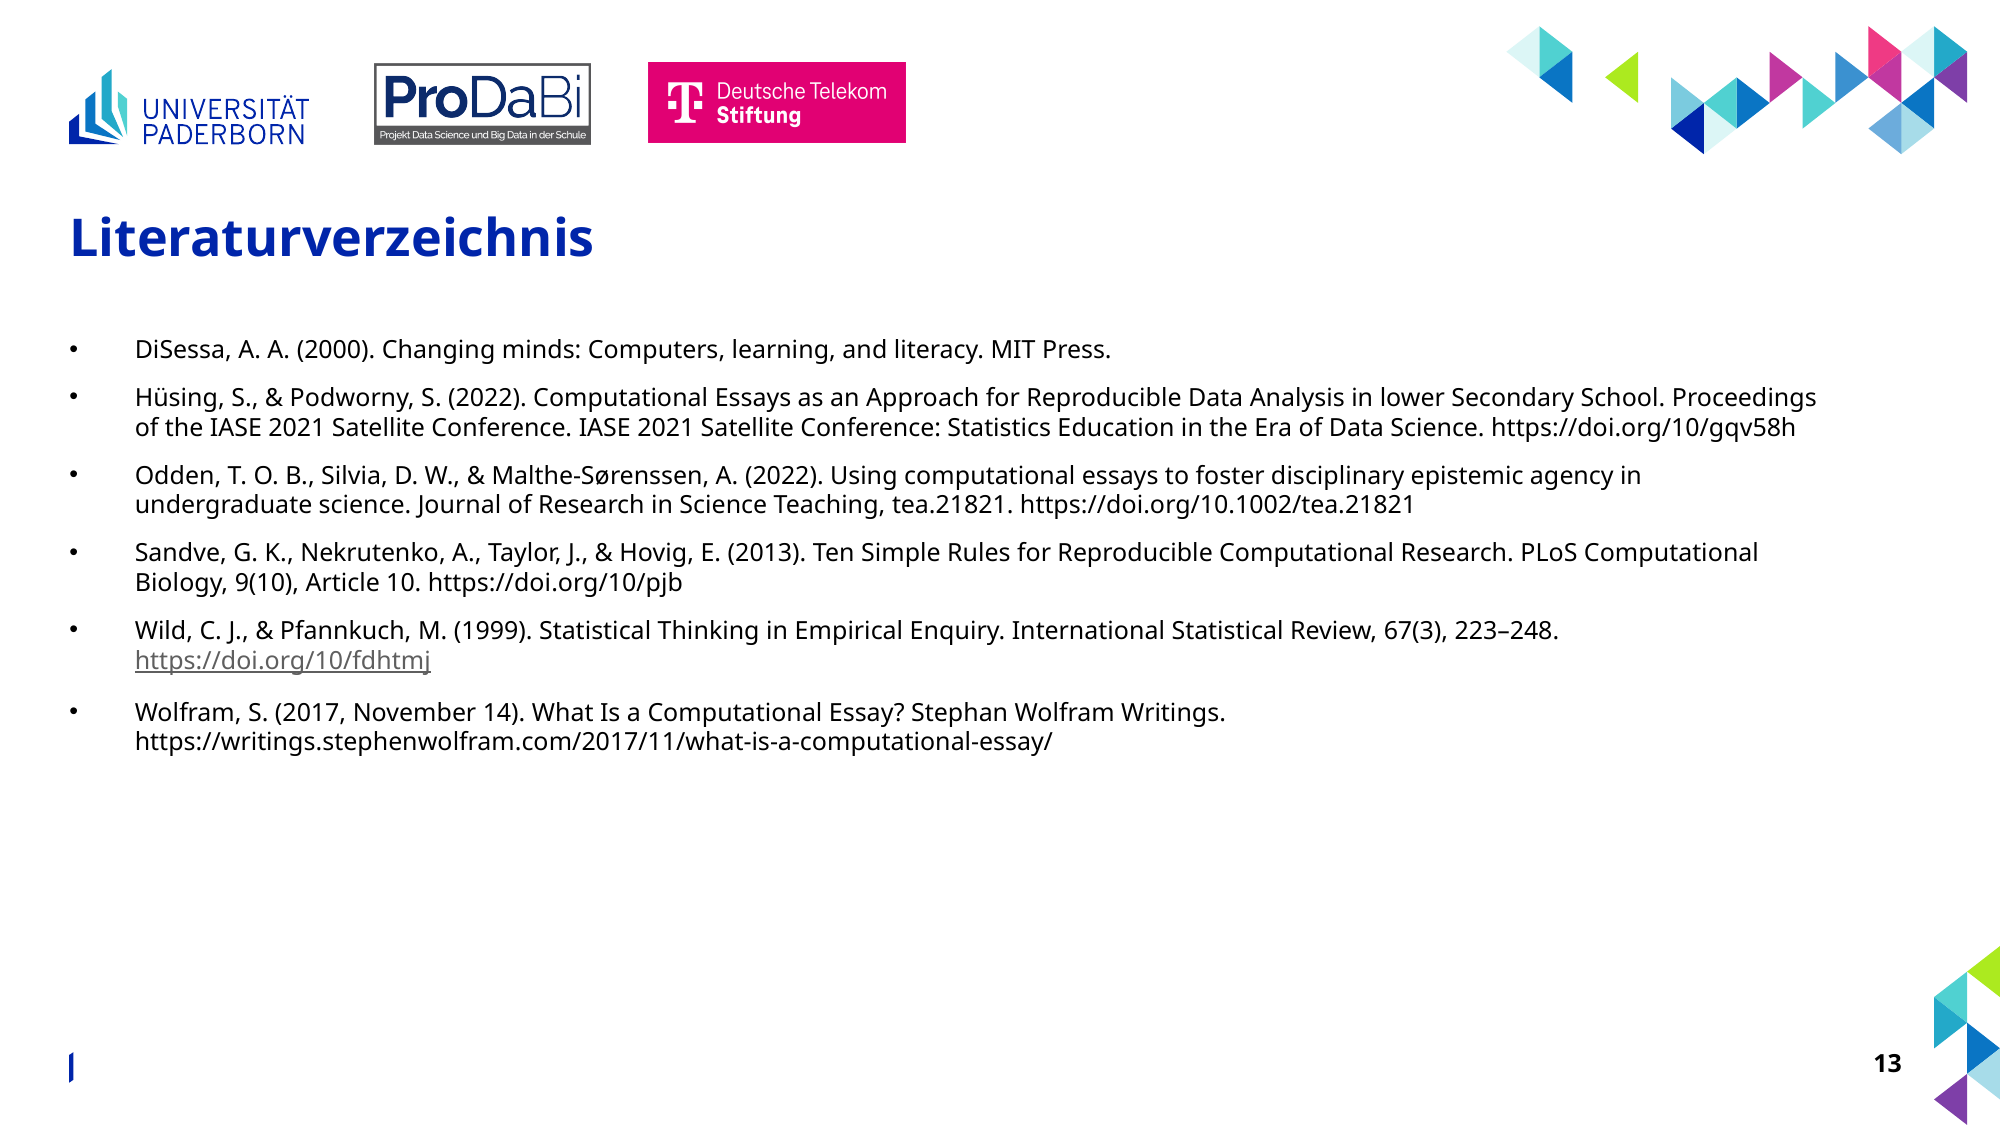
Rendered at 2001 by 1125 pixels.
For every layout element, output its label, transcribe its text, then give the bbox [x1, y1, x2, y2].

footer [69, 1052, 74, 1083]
picture [374, 63, 591, 145]
list DiSessa, A. A. (2000). Changing minds: Computers, learning, and literacy. MIT Press. Hüsing, S., & Podworny, S. (2022). Computational Essays as an Approach for Reproducible Data Analysis in lower Secondary School. Proceedings of the IASE 2021 Satellite Conference. IASE 2021 Satellite Conference: Statistics Education in the Era of Data Science. https://doi.org/10/gqv58h Odden, T. O. B., Silvia, D. W., & Malthe‐Sørenssen, A. (2022). Using computational essays to foster disciplinary epistemic agency in undergraduate science. Journal of Research in Science Teaching, tea.21821. https://doi.org/10.1002/tea.21821 Sandve, G. K., Nekrutenko, A., Taylor, J., & Hovig, E. (2013). Ten Simple Rules for Reproducible Computational Research. PLoS Computational Biology, 9(10), Article 10. https://doi.org/10/pjb Wild, C. J., & Pfannkuch, M. (1999). Statistical Thinking in Empirical Enquiry. International Statistical Review, 67(3), 223–248. https://doi.org/10/fdhtmj Wolfram, S. (2017, November 14). What Is a Computational Essay? Stephan Wolfram Writings. https://writings.stephenwolfram.com/2017/11/what-is-a-computational-essay/ [69, 333, 1827, 947]
slide_number 13 [1819, 1052, 1902, 1083]
picture [648, 62, 906, 143]
